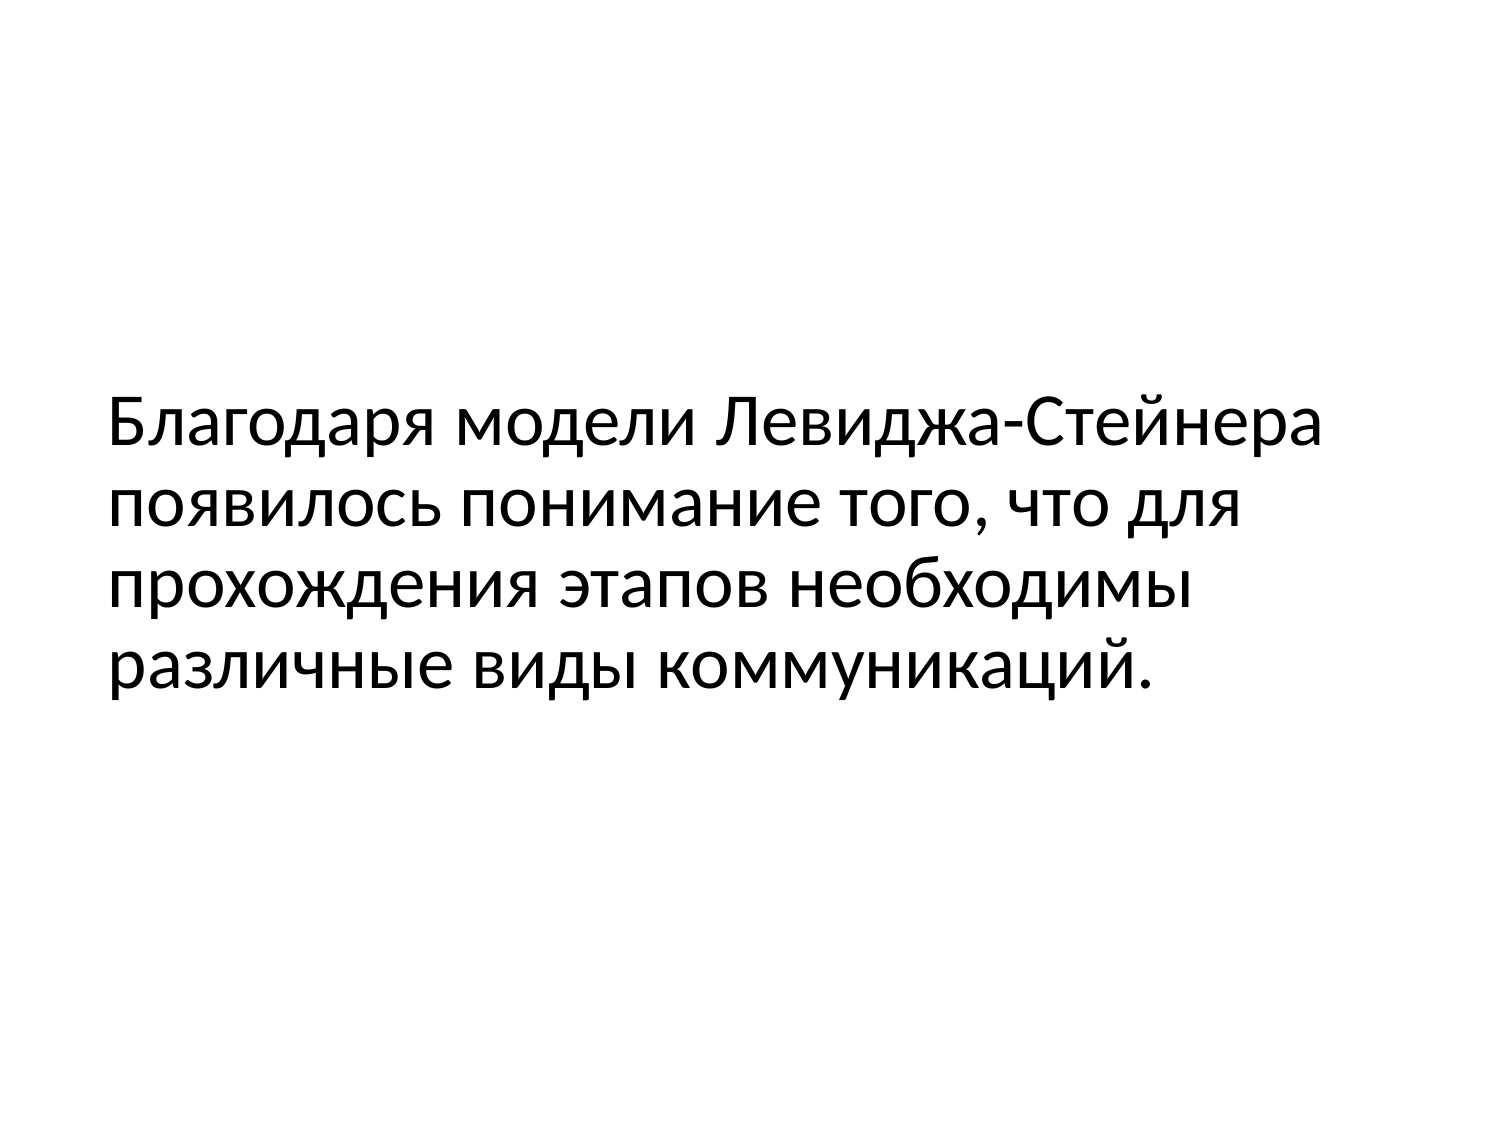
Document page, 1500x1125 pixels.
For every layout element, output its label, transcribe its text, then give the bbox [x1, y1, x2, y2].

list Благодаря модели Левиджа-Стейнера появилось понимание того, что для прохождения этапов необходимы различные виды коммуникаций. [75, 373, 1425, 1079]
